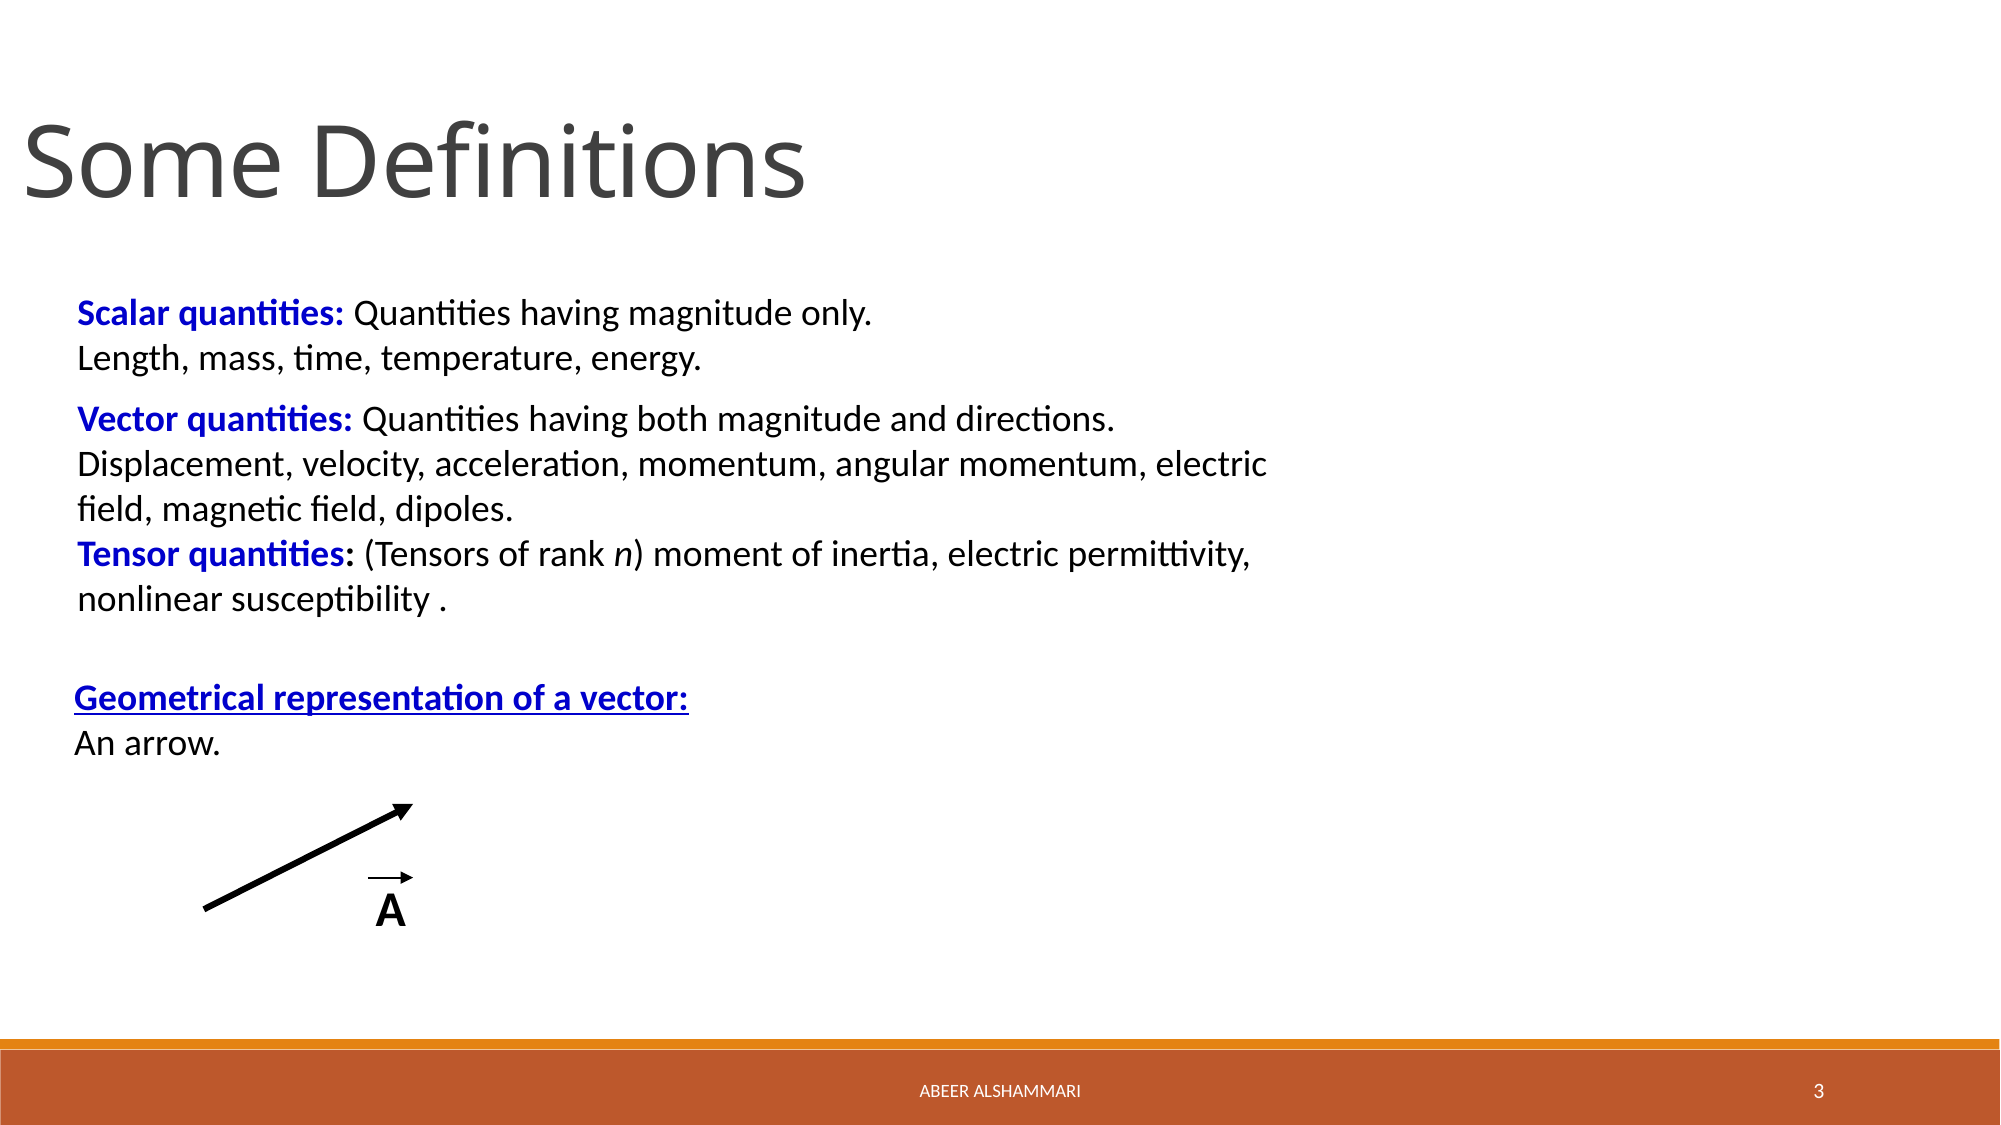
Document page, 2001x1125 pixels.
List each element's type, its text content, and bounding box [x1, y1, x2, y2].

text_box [203, 803, 414, 910]
slide_number 3 [1624, 1059, 1840, 1120]
text_box Scalar quantities: Quantities having magnitude only. Length, mass, time, temperature, energy. [62, 280, 980, 386]
text_box Vector quantities: Quantities having both magnitude and directions. Displacement, velocity, acceleration, momentum, angular momentum, electric field, magnetic field, dipoles. Tensor quantities: (Tensors of rank n) moment of inertia, electric permittivity, nonlinear susceptibility . [62, 386, 1355, 627]
text_box Some Definitions [8, 108, 824, 225]
footer Abeer Alshammari [604, 1059, 1396, 1120]
text_box Geometrical representation of a vector: An arrow. [59, 665, 767, 771]
text_box A [360, 869, 466, 945]
